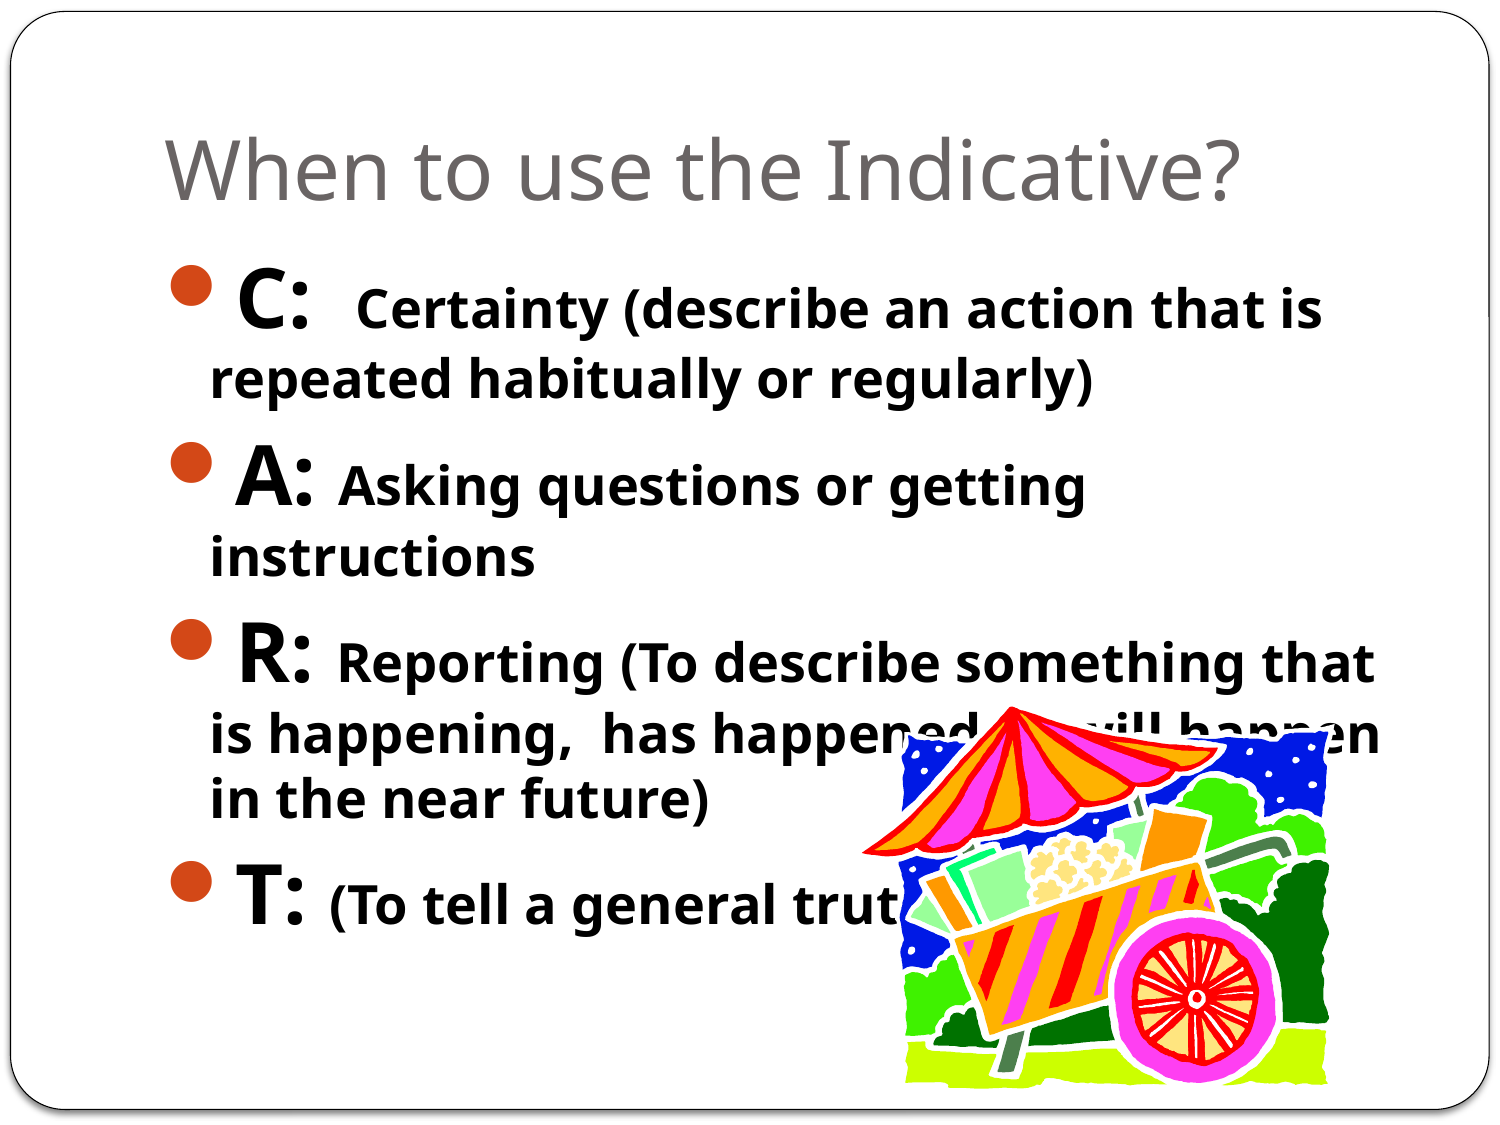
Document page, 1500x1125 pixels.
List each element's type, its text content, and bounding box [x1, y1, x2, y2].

list C: Certainty (describe an action that is repeated habitually or regularly) A: Asking questions or getting instructions R: Reporting (To describe something that is happening, has happened or will happen in the near future) T: (To tell a general truth) [150, 237, 1425, 988]
picture [849, 699, 1335, 1094]
title When to use the Indicative? [150, 45, 1425, 233]
